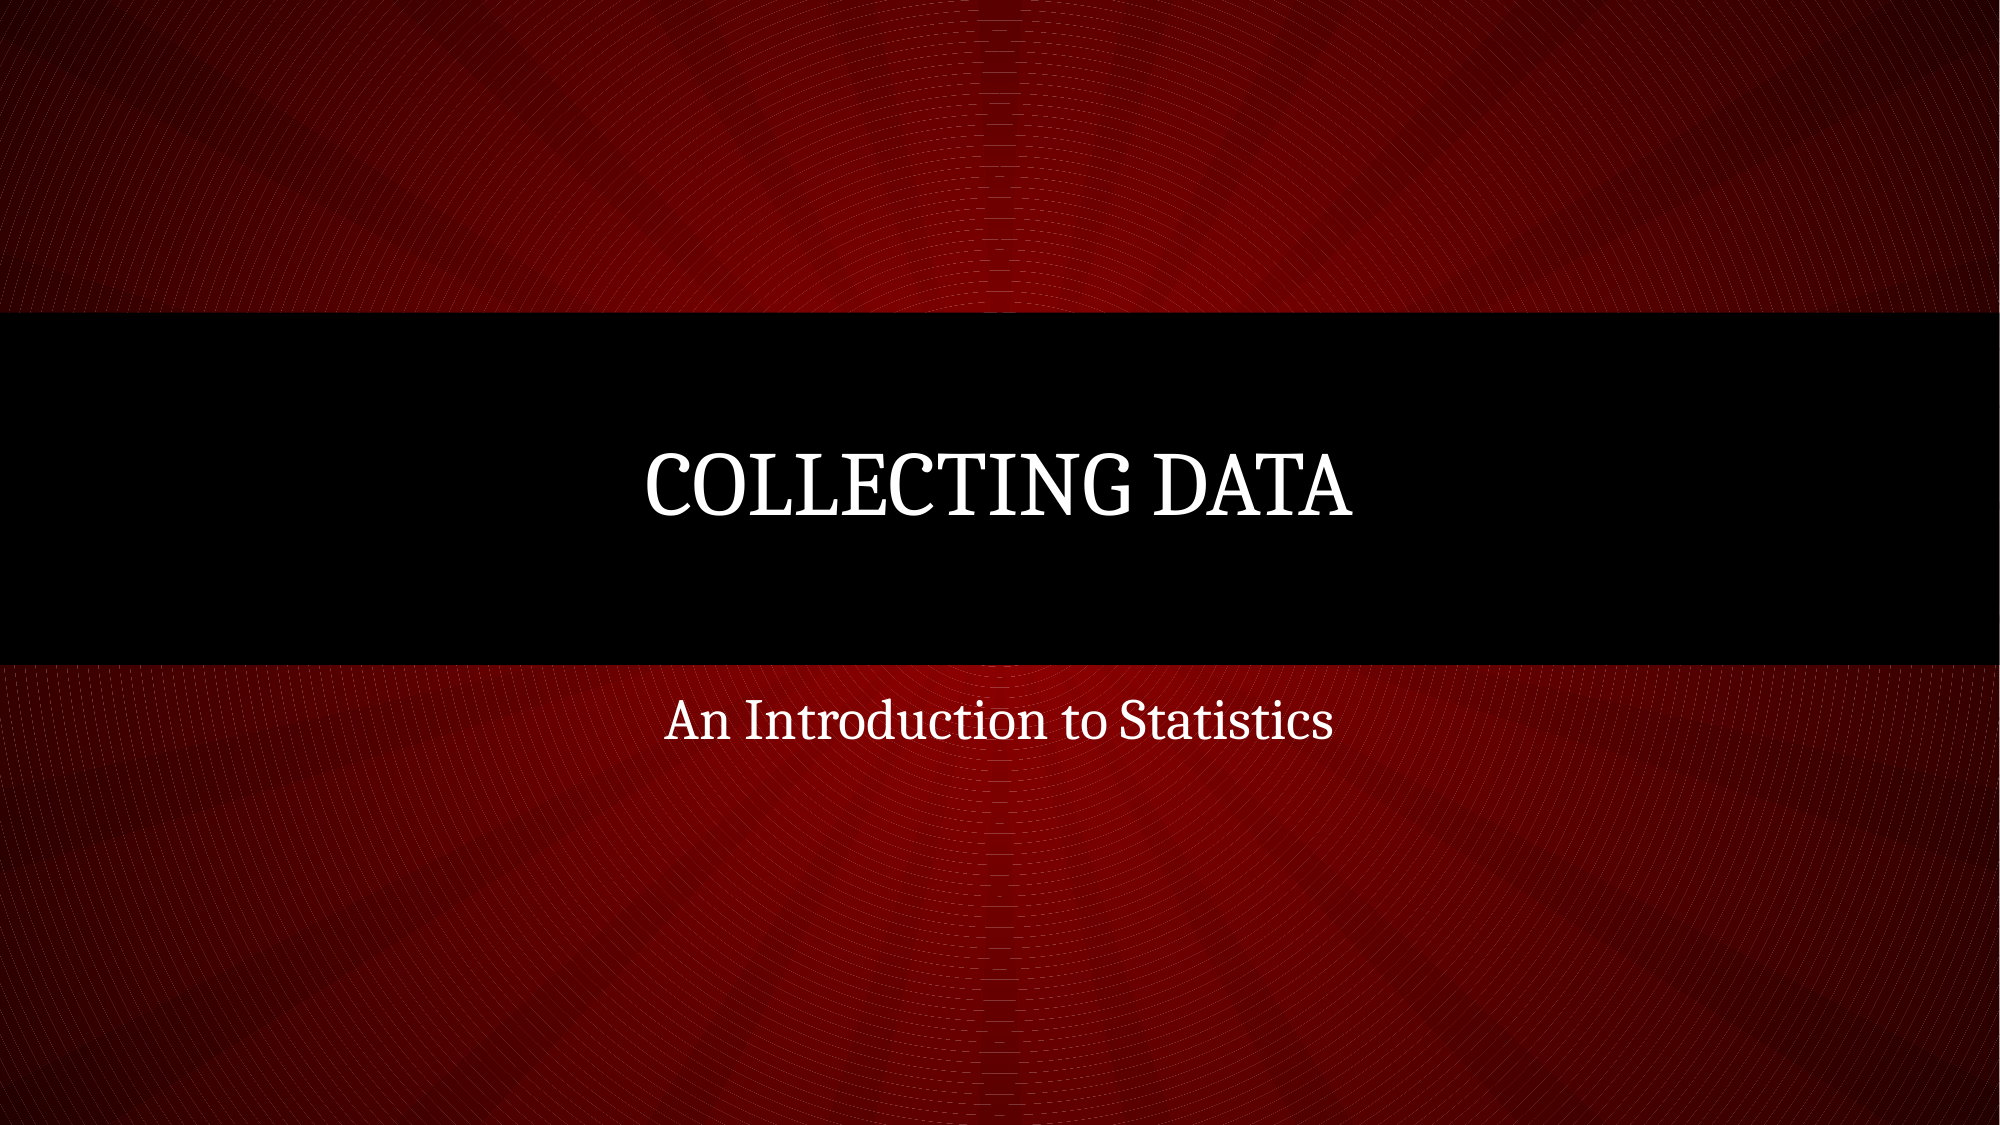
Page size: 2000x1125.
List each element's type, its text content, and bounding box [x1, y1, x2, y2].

title Collecting data [199, 312, 1800, 665]
subtitle An Introduction to Statistics [199, 679, 1800, 846]
